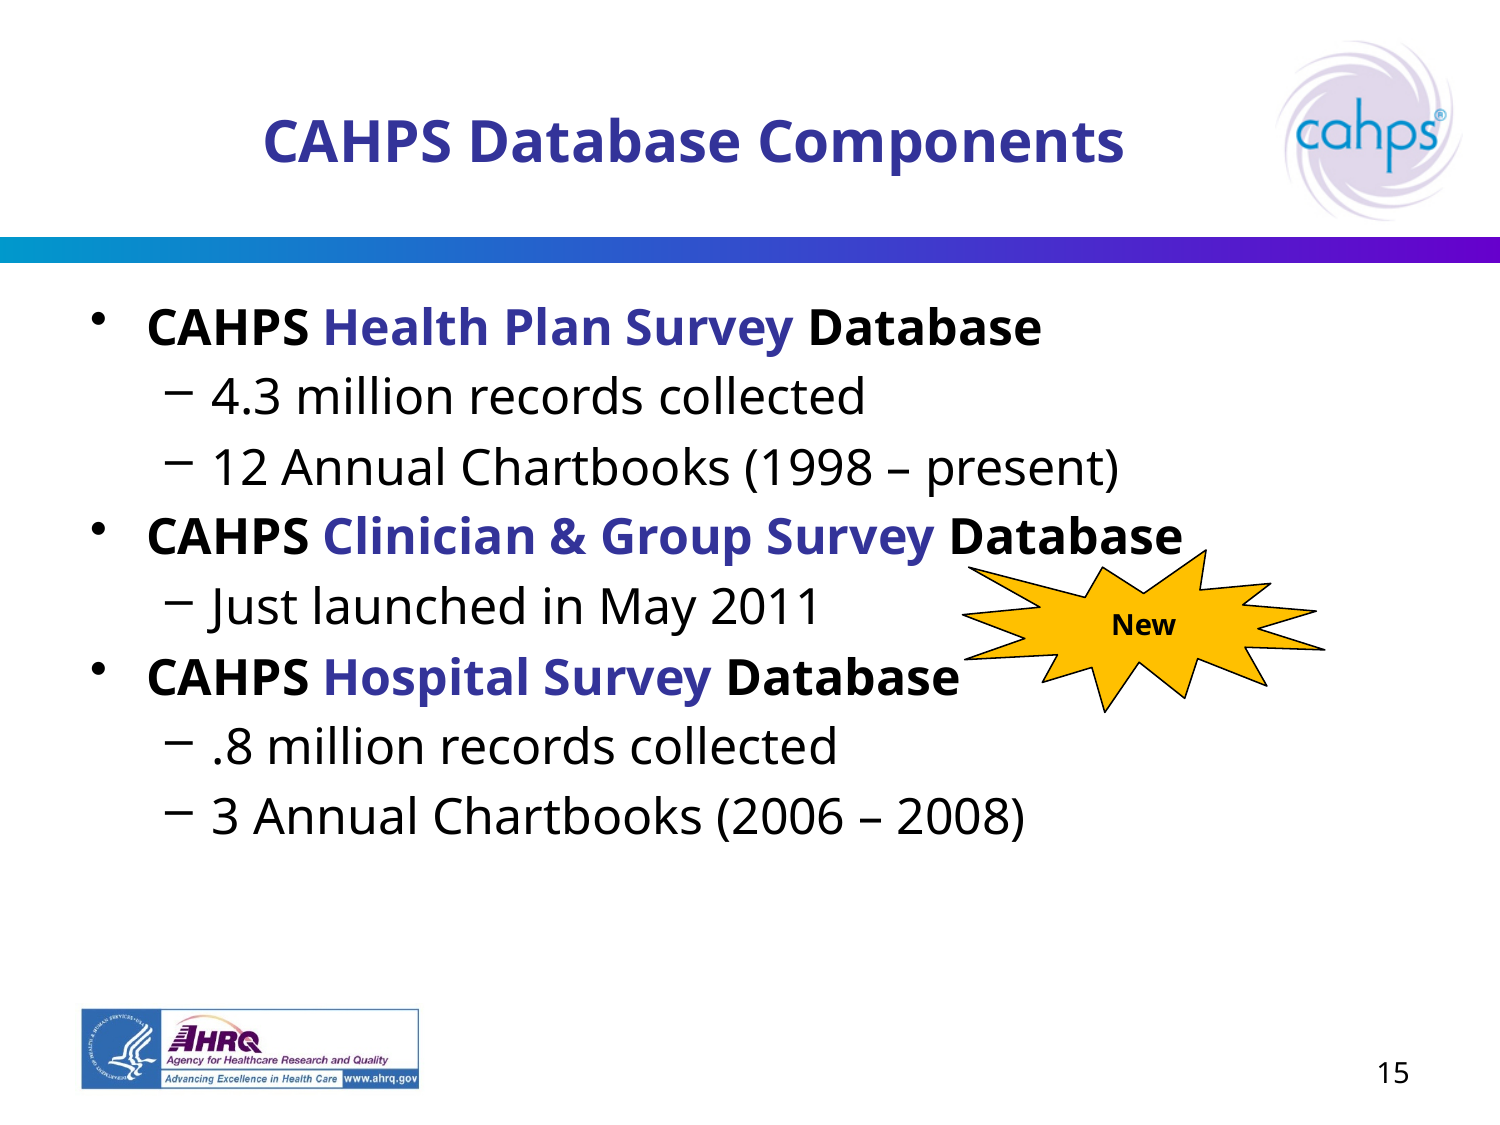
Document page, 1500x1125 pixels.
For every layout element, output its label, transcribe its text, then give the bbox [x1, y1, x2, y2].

picture [1275, 37, 1463, 225]
title CAHPS Database Components [74, 44, 1313, 233]
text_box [962, 549, 1326, 713]
list CAHPS Health Plan Survey Database 4.3 million records collected 12 Annual Chartbooks (1998 – present) CAHPS Clinician & Group Survey Database Just launched in May 2011 CAHPS Hospital Survey Database .8 million records collected 3 Annual Chartbooks (2006 – 2008) [74, 287, 1438, 1006]
slide_number 15 [1074, 1046, 1426, 1125]
picture [75, 1006, 425, 1096]
